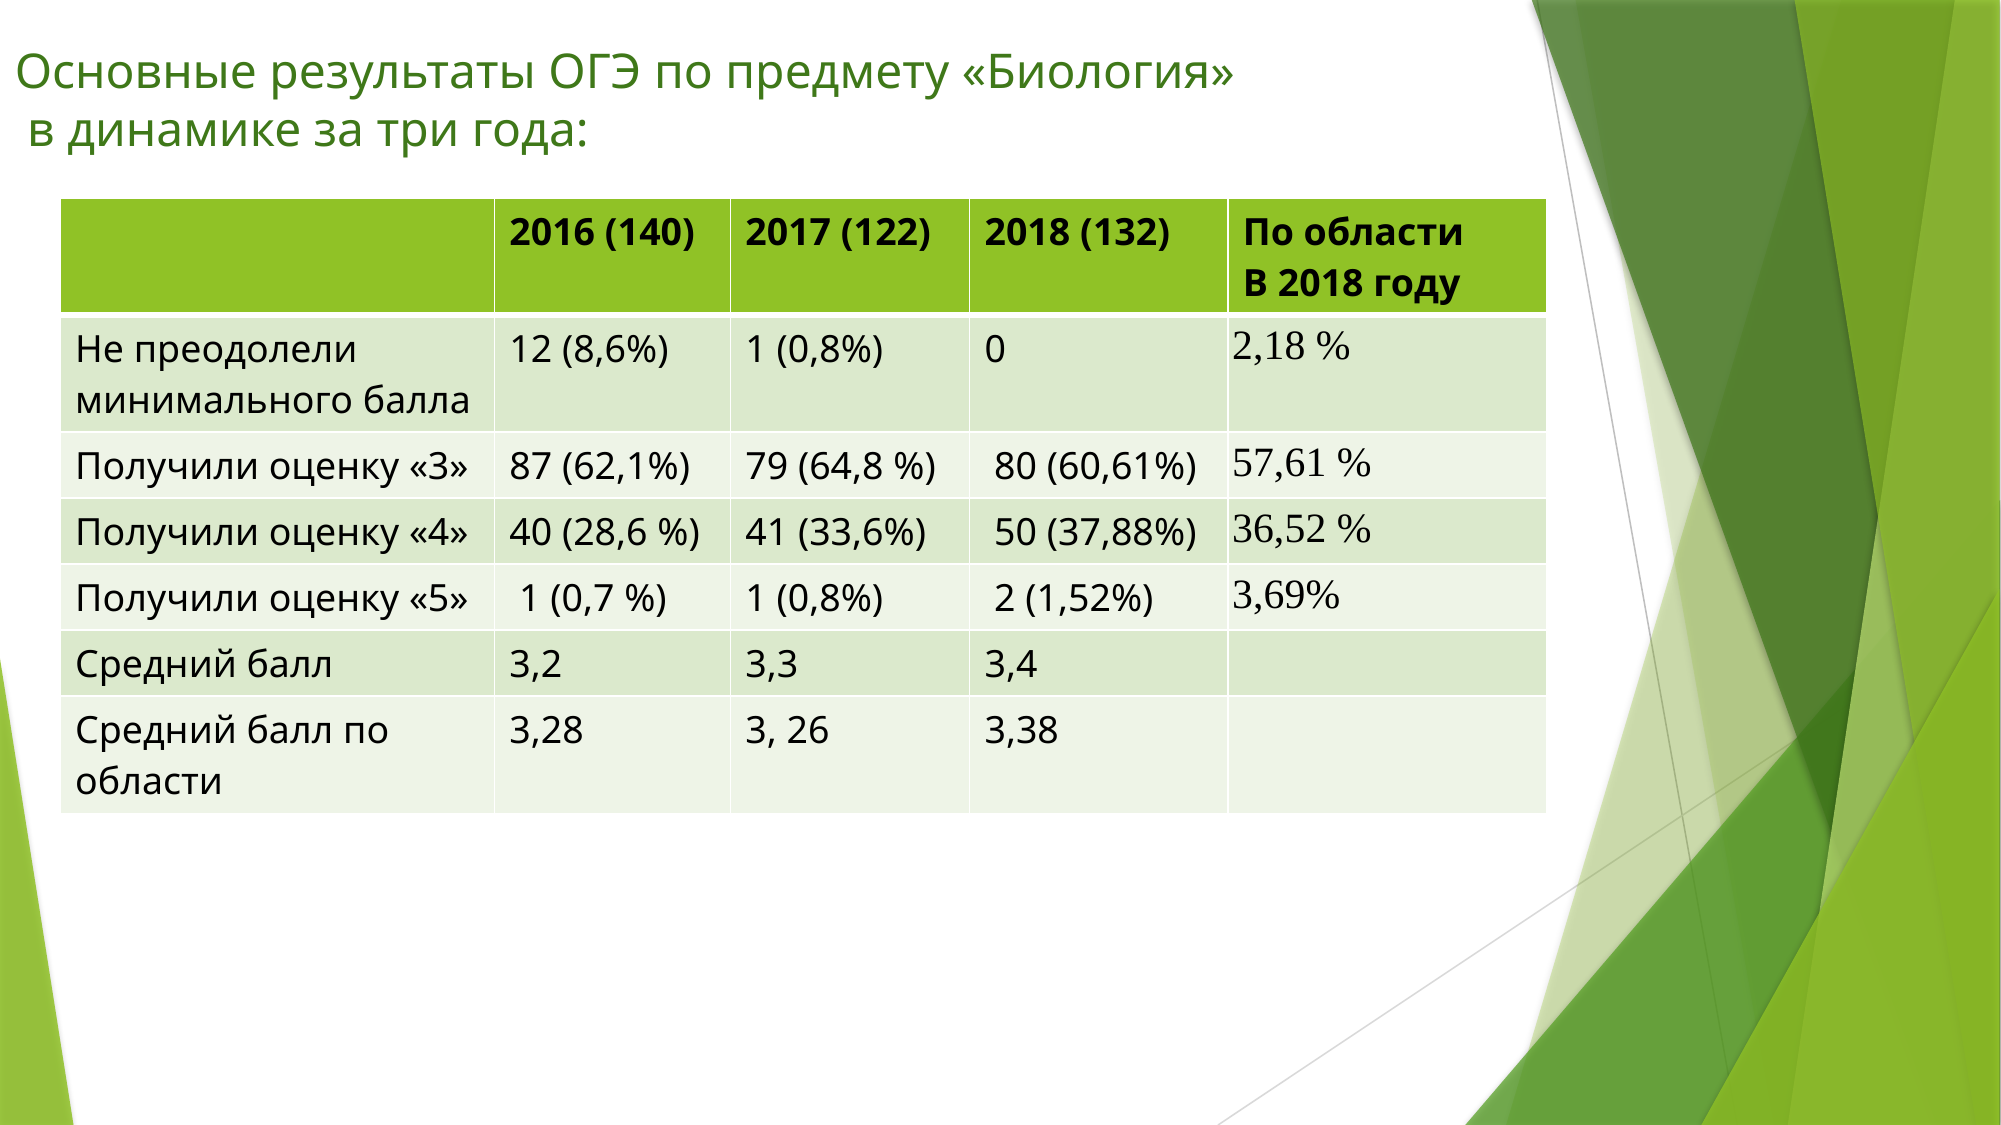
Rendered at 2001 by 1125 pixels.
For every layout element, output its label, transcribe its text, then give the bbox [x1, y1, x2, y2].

table_cell 1 (0,8%) [731, 565, 969, 629]
text_box Основные результаты ОГЭ по предмету «Биология» в динамике за три года: [0, 33, 1769, 165]
table_cell 3,2 [495, 631, 730, 695]
table_cell 2,18 % [1229, 318, 1546, 431]
table_cell 0 [970, 318, 1227, 431]
table_cell 12 (8,6%) [495, 318, 730, 431]
table_cell 1 (0,8%) [731, 318, 969, 431]
table_cell 3,28 [495, 697, 730, 813]
table_cell Средний балл [61, 631, 494, 695]
table_cell Получили оценку «5» [61, 565, 494, 629]
table_header По области В 2018 году [1229, 199, 1546, 312]
table_cell Средний балл по области [61, 697, 494, 813]
table_cell 36,52 % [1229, 499, 1546, 563]
table_cell 50 (37,88%) [970, 499, 1227, 563]
table_cell Получили оценку «4» [61, 499, 494, 563]
table_cell 2 (1,52%) [970, 565, 1227, 629]
table_cell 80 (60,61%) [970, 433, 1227, 497]
table_header 2016 (140) [495, 199, 730, 312]
table_header 2017 (122) [731, 199, 969, 312]
table_cell 3,3 [731, 631, 969, 695]
table_cell 57,61 % [1229, 433, 1546, 497]
table_cell 79 (64,8 %) [731, 433, 969, 497]
table_cell 40 (28,6 %) [495, 499, 730, 563]
table_cell [1229, 631, 1546, 695]
table_cell 87 (62,1%) [495, 433, 730, 497]
table_cell Получили оценку «3» [61, 433, 494, 497]
table_cell 3,69% [1229, 565, 1546, 629]
table_cell 3,38 [970, 697, 1227, 813]
table_cell 41 (33,6%) [731, 499, 969, 563]
table_cell 3,4 [970, 631, 1227, 695]
table_header 2018 (132) [970, 199, 1227, 312]
table_cell 1 (0,7 %) [495, 565, 730, 629]
table_header [61, 199, 494, 312]
table_cell Не преодолели минимального балла [61, 318, 494, 431]
table_cell 3, 26 [731, 697, 969, 813]
table_cell [1229, 697, 1546, 813]
